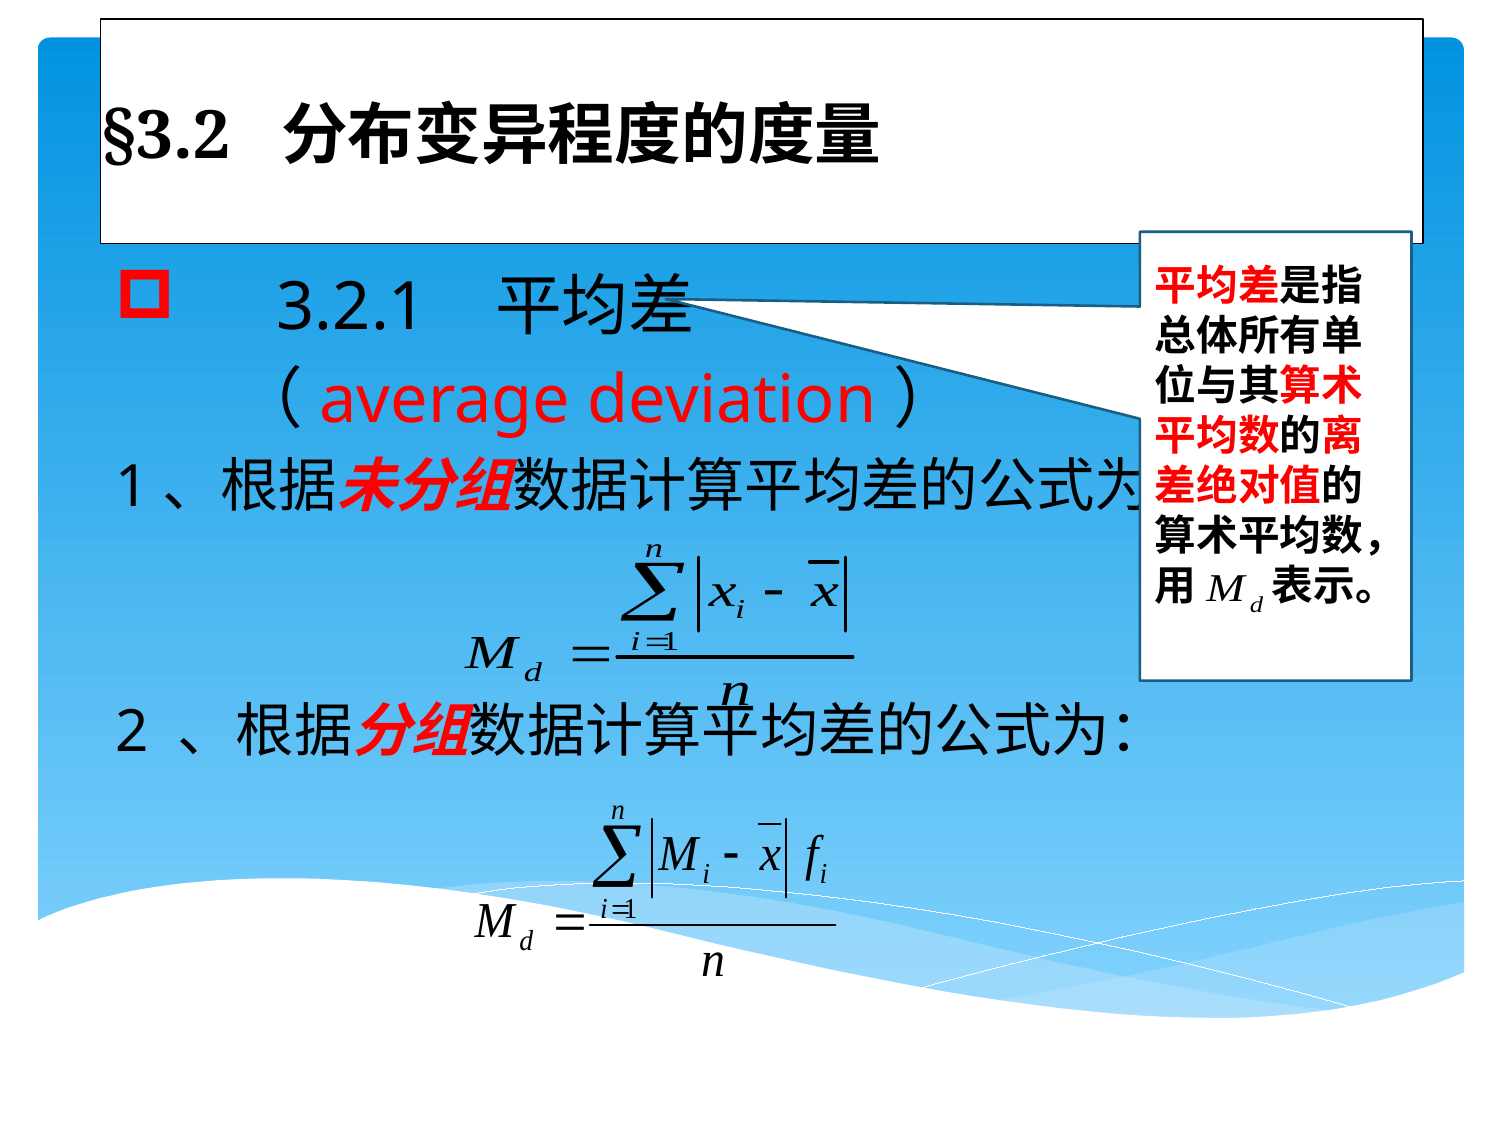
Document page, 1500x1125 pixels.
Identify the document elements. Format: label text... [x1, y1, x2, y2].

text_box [466, 786, 845, 988]
subtitle 3.2.1 平均差 （average deviation） 1、根据未分组数据计算平均差的公式为： 2 、根据分组数据计算平均差的公式为： [100, 255, 1459, 1012]
text_box 平均差是指总体所有单位与其算术平均数的离差绝对值的算术平均数，用 表示。 [664, 230, 1413, 682]
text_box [454, 526, 869, 717]
title §3.2 分布变异程度的度量 [100, 19, 1424, 244]
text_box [1198, 562, 1276, 622]
